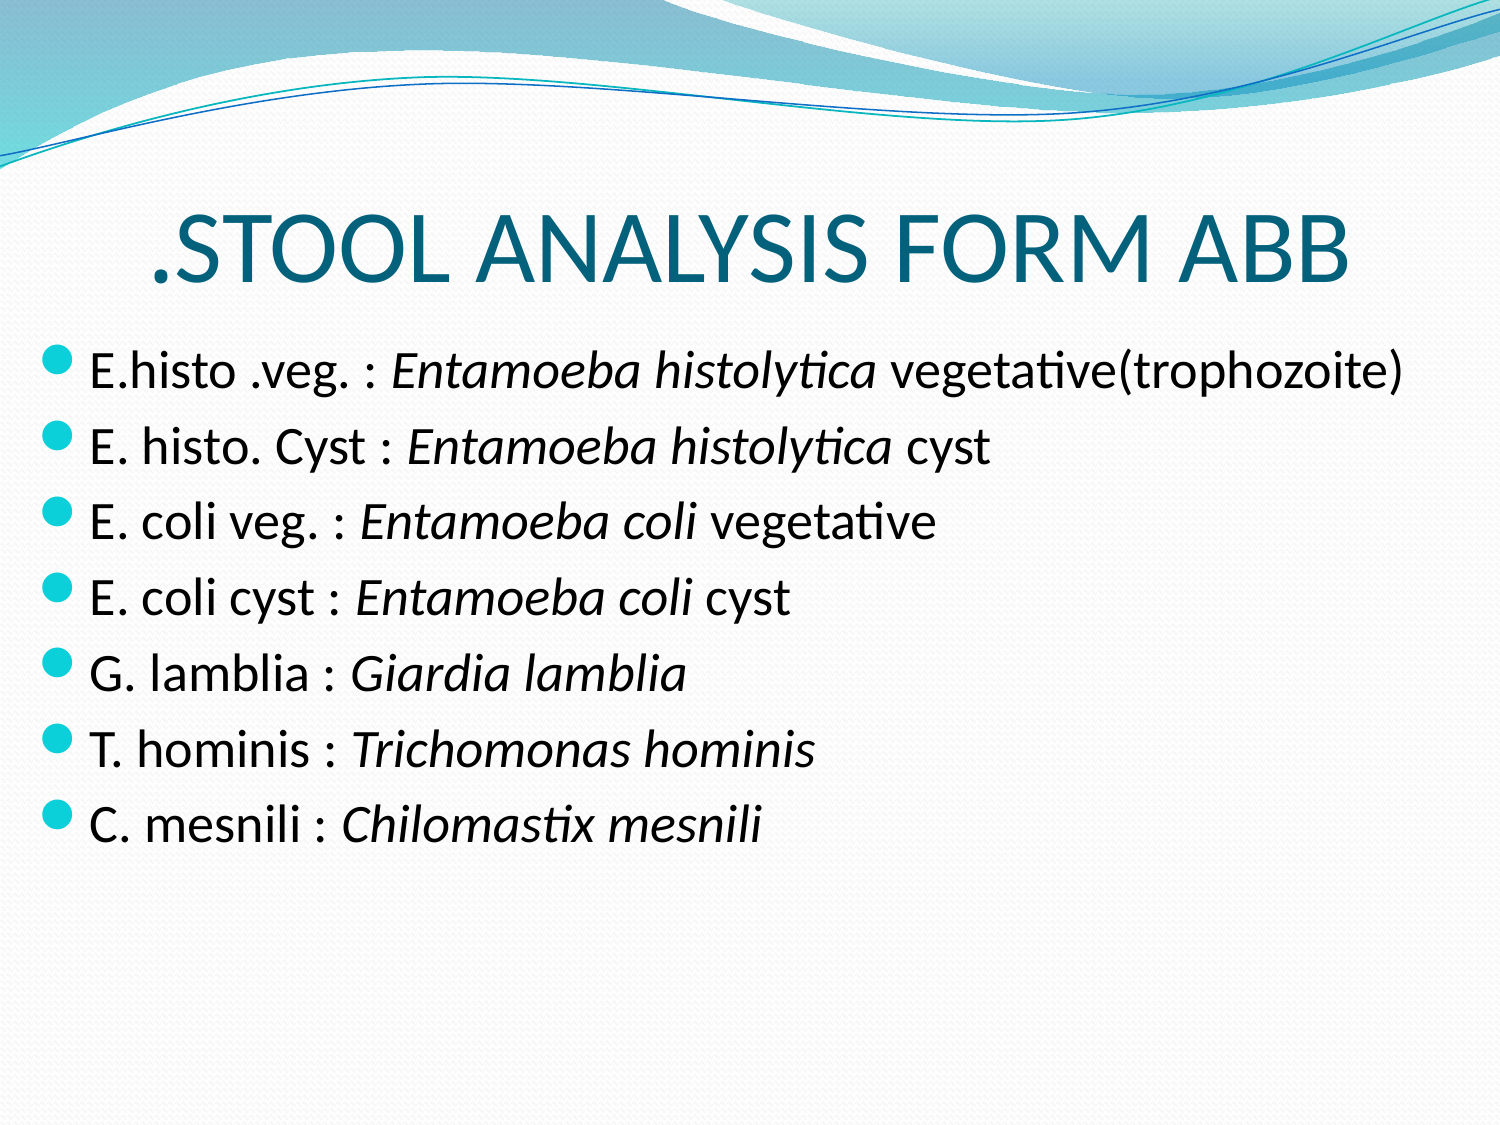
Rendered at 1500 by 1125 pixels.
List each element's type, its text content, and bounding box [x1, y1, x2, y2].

title STOOL ANALYSIS FORM ABB. [75, 115, 1425, 303]
list E.histo .veg. : Entamoeba histolytica vegetative(trophozoite) E. histo. Cyst : Entamoeba histolytica cyst E. coli veg. : Entamoeba coli vegetative E. coli cyst : Entamoeba coli cyst G. lamblia : Giardia lamblia T. hominis : Trichomonas hominis C. mesnili : Chilomastix mesnili [23, 326, 1500, 1047]
